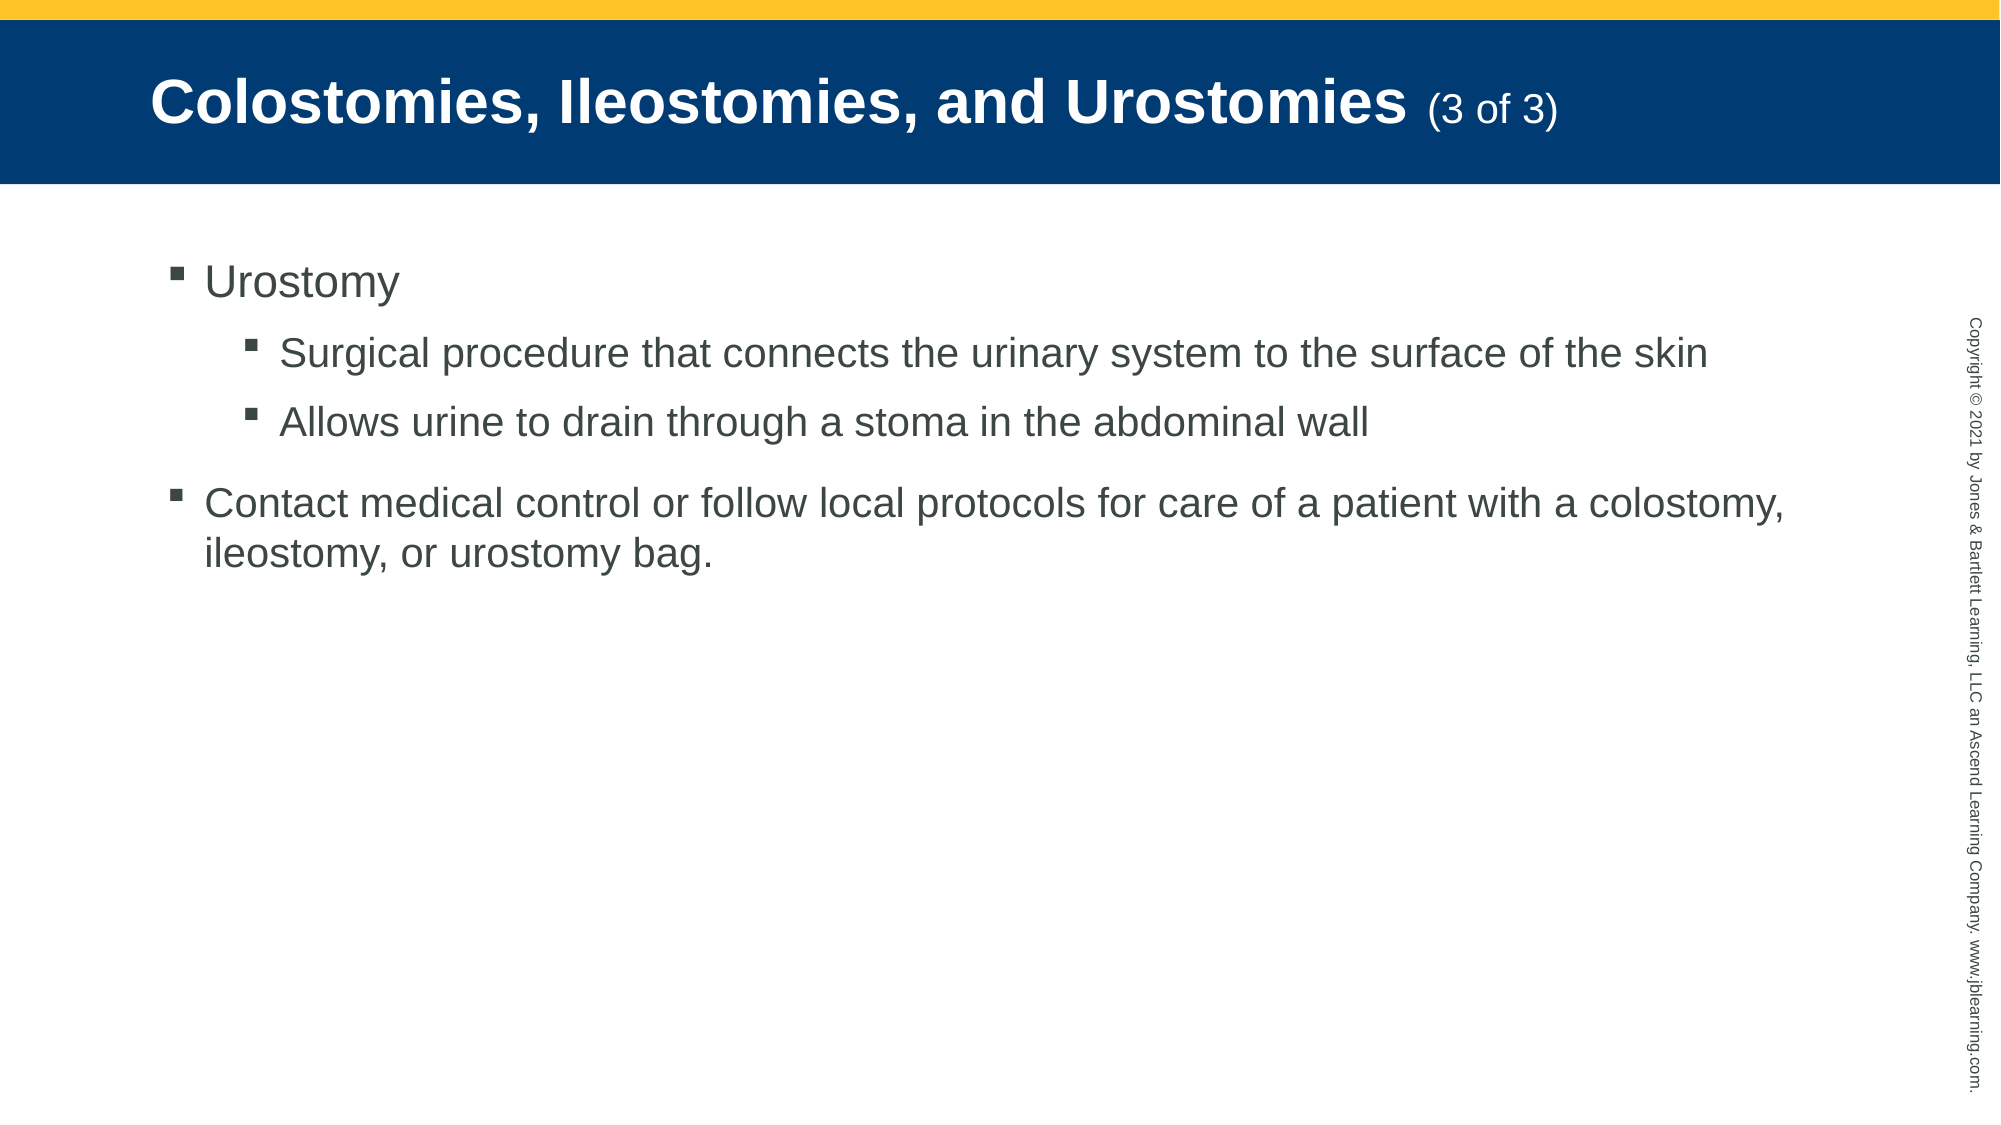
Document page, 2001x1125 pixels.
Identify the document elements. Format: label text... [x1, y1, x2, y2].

title Colostomies, Ileostomies, and Urostomies (3 of 3) [0, 19, 2000, 185]
list Urostomy Surgical procedure that connects the urinary system to the surface of the skin Allows urine to drain through a stoma in the abdominal wall Contact medical control or follow local protocols for care of a patient with a colostomy, ileostomy, or urostomy bag. [151, 244, 1840, 1016]
